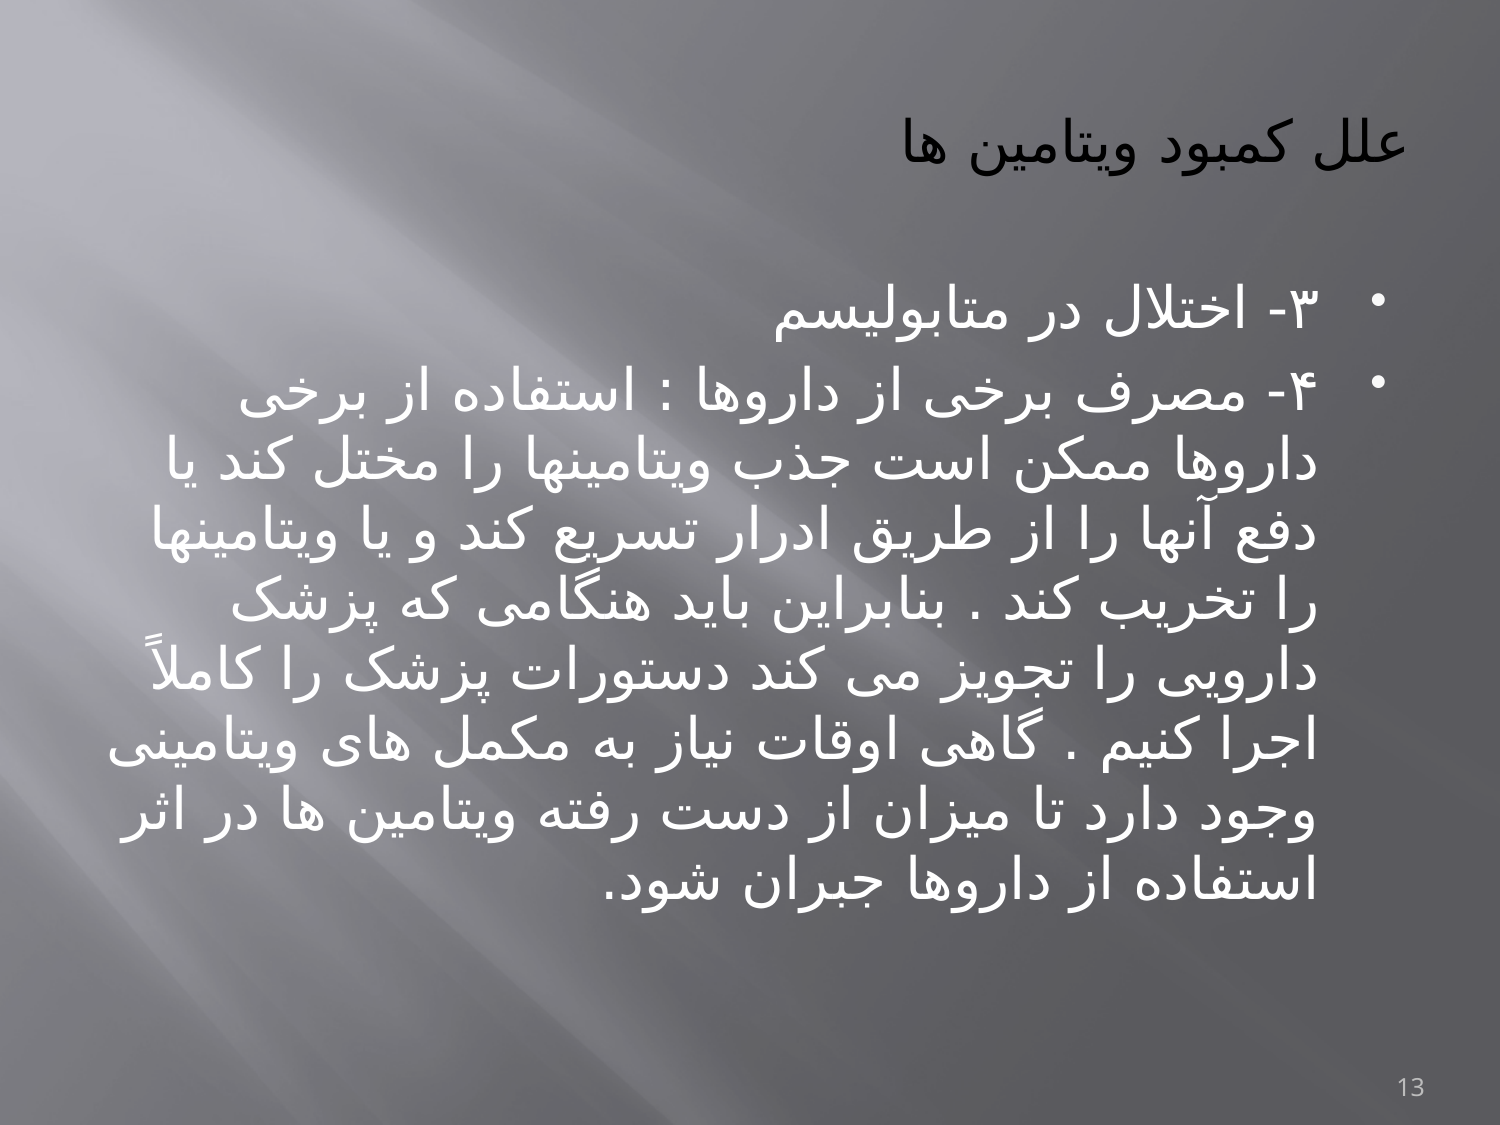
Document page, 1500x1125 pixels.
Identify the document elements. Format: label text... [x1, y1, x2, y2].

title علل کمبود ویتامین ها [75, 45, 1425, 233]
slide_number 13 [1299, 1052, 1425, 1113]
list ۳- اختلال در متابولیسم ۴- مصرف برخی از داروها : استفاده از برخی داروها ممکن است جذب ویتامینها را مختل کند یا دفع آنها را از طریق ادرار تسریع کند و یا ویتامینها را تخریب کند . بنابراین باید هنگامی که پزشک دارویی را تجویز می کند دستورات پزشک را کاملاً اجرا کنیم . گاهی اوقات نیاز به مکمل های ویتامینی وجود دارد تا میزان از دست رفته ویتامین ها در اثر استفاده از داروها جبران شود. [75, 262, 1425, 1035]
